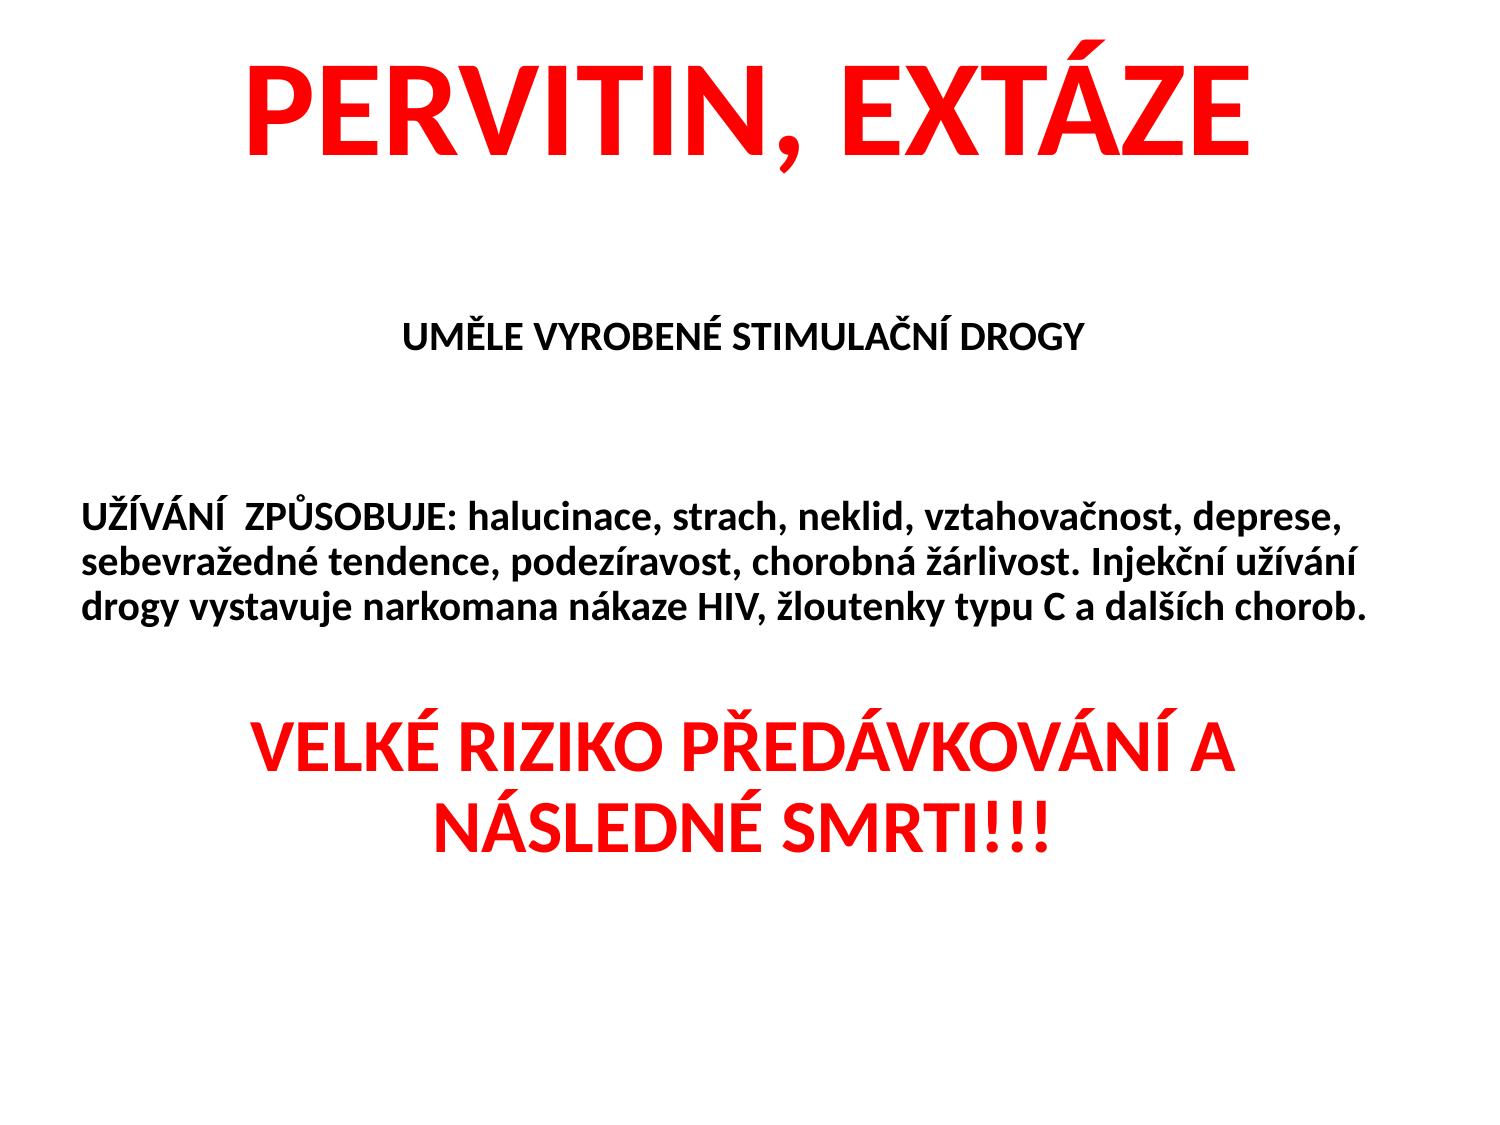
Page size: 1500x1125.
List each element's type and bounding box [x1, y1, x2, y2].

text_box [58, 46, 1439, 176]
text_box [46, 228, 1430, 897]
